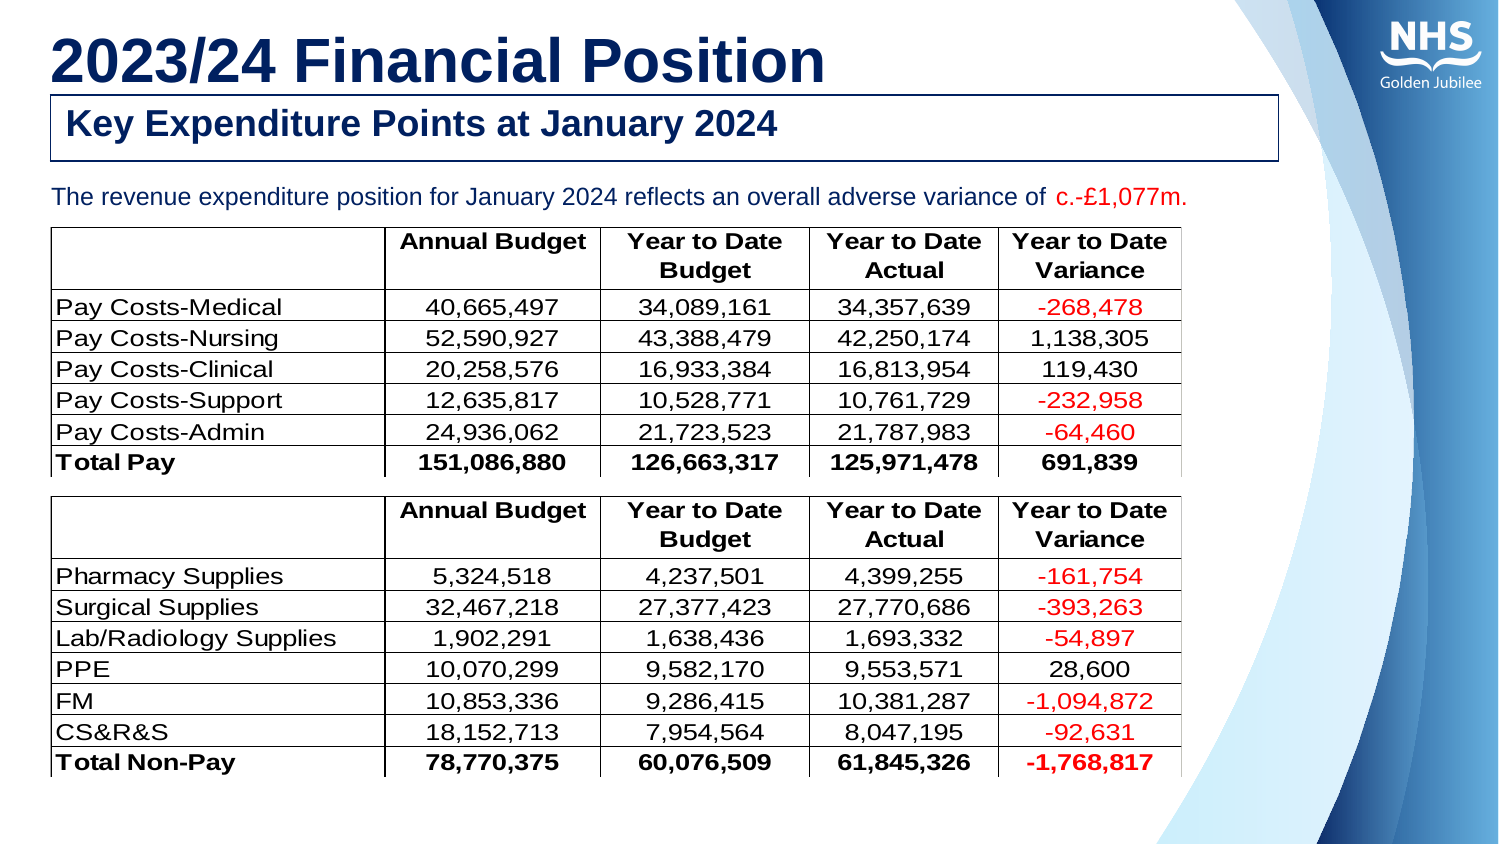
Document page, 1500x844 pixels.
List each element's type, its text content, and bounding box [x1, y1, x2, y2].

text_box The revenue expenditure position for January 2024 reflects an overall adverse variance of c.-£1,077m. [36, 171, 1247, 219]
title 2023/24 Financial Position [50, 23, 1064, 94]
table_header Key Expenditure Points at January 2024 [51, 96, 1278, 160]
picture [1380, 21, 1482, 92]
picture [50, 226, 1183, 479]
picture [50, 495, 1183, 779]
